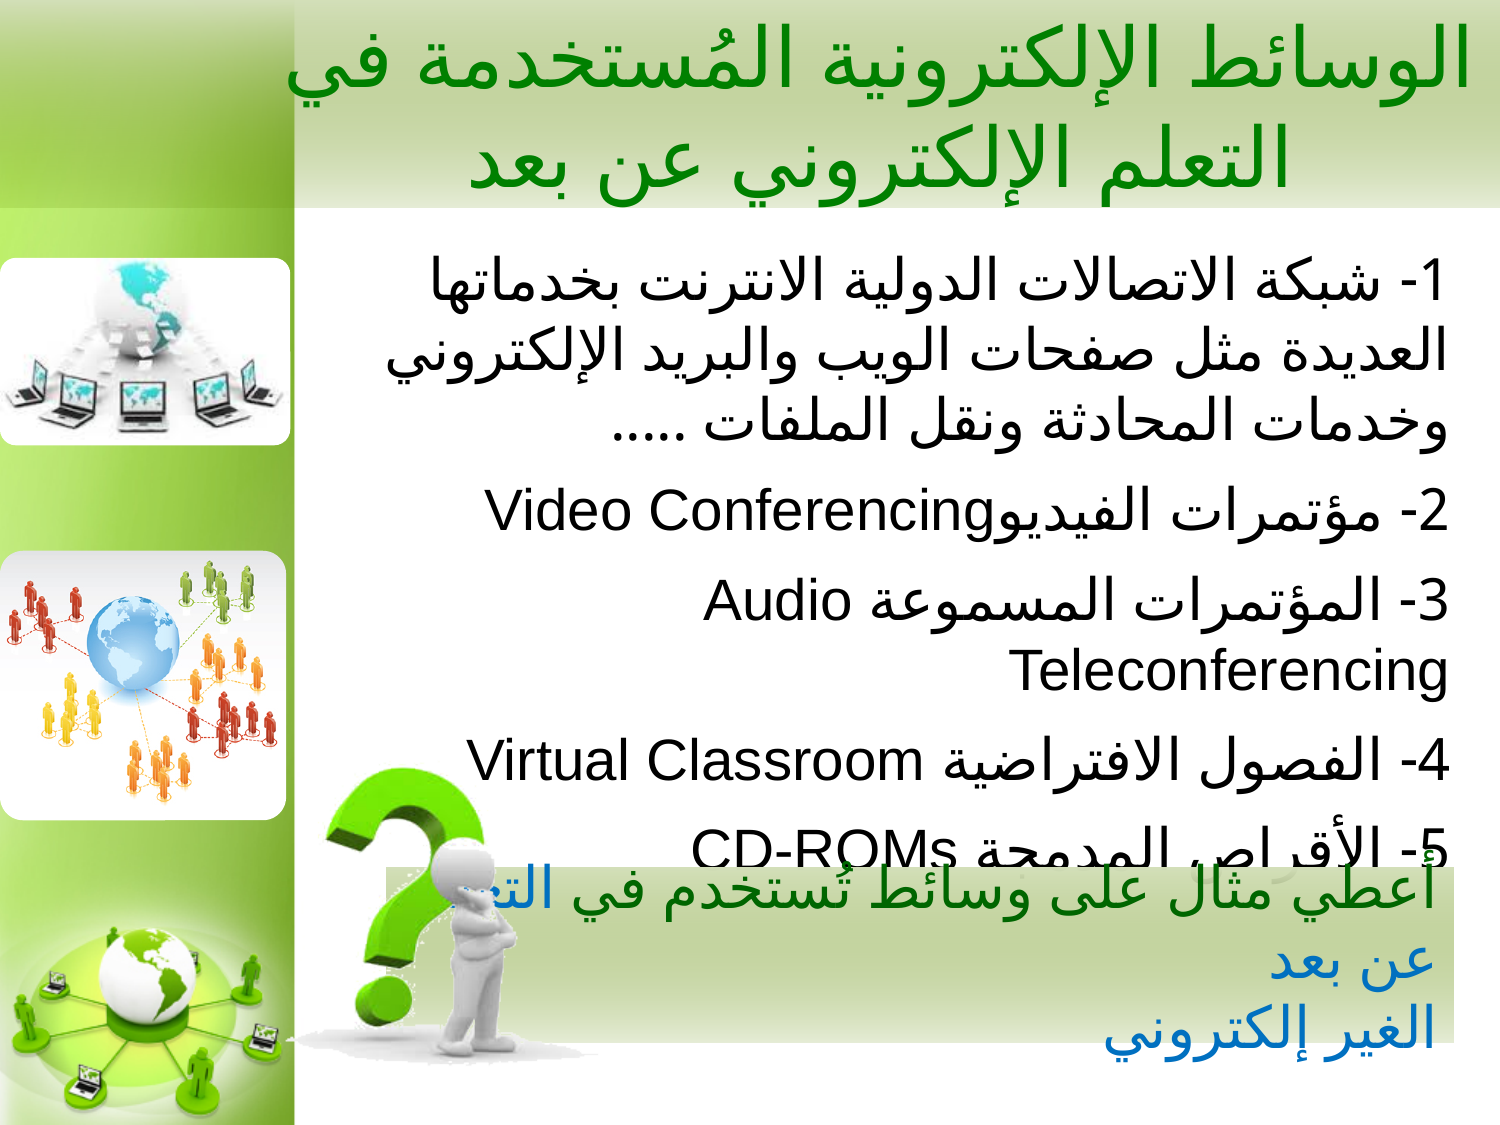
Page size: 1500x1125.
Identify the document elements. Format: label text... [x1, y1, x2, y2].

text_box أعطي مثال على وسائط تُستخدم في التعلم عن بعد الغير إلكتروني [604, 867, 1453, 1043]
text_box الوسائط الإلكترونية المُستخدمة في التعلم الإلكتروني عن بعد [265, 45, 1495, 163]
text_box 1- شبكة الاتصالات الدولية الانترنت بخدماتها العديدة مثل صفحات الويب والبريد الإلكتروني وخدمات المحادثة ونقل الملفات ..... 2- مؤتمرات الفيديوVideo Conferencing 3- المؤتمرات المسموعة Audio Teleconferencing 4- الفصول الافتراضية Virtual Classroom 5- الأقراص المدمجة CD-ROMs [304, 234, 1466, 935]
text_box [0, 0, 1500, 208]
picture [0, 208, 1500, 1125]
